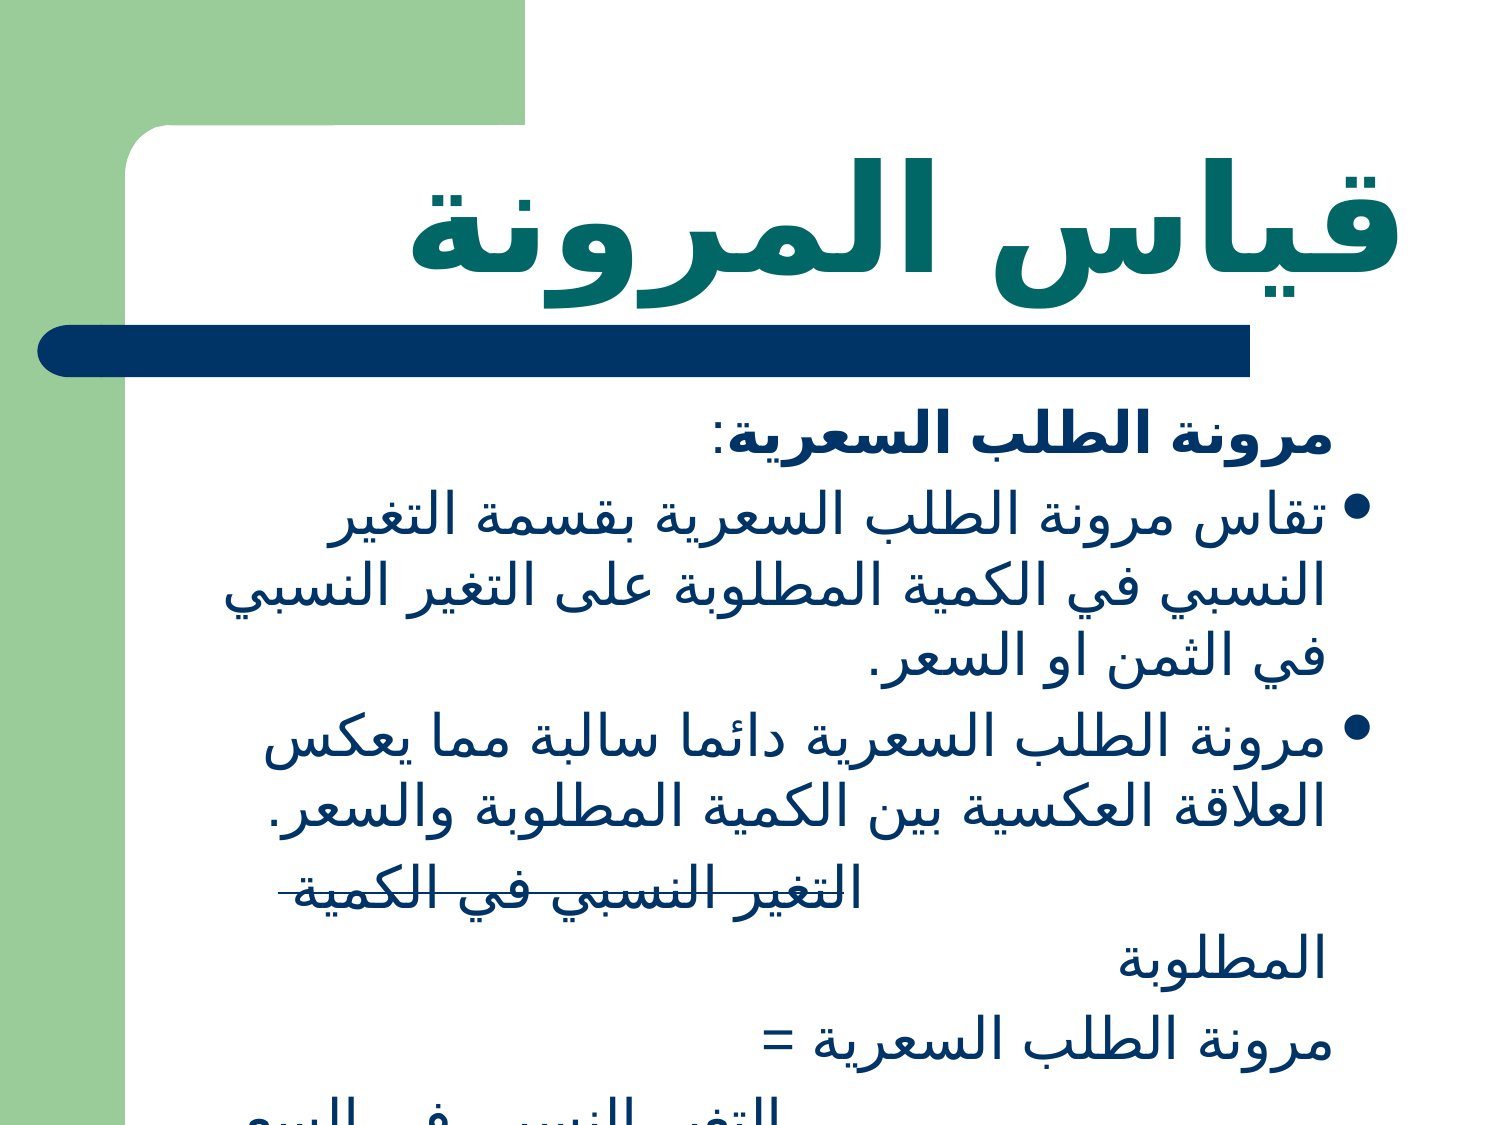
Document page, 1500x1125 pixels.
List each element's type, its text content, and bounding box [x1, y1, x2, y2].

list مرونة الطلب السعرية: تقاس مرونة الطلب السعرية بقسمة التغير النسبي في الكمية المطلوبة على التغير النسبي في الثمن او السعر. مرونة الطلب السعرية دائما سالبة مما يعكس العلاقة العكسية بين الكمية المطلوبة والسعر. التغير النسبي في الكمية المطلوبة مرونة الطلب السعرية = التغير النسبي في السعر [137, 387, 1400, 1035]
title قياس المرونة [125, 125, 1425, 313]
